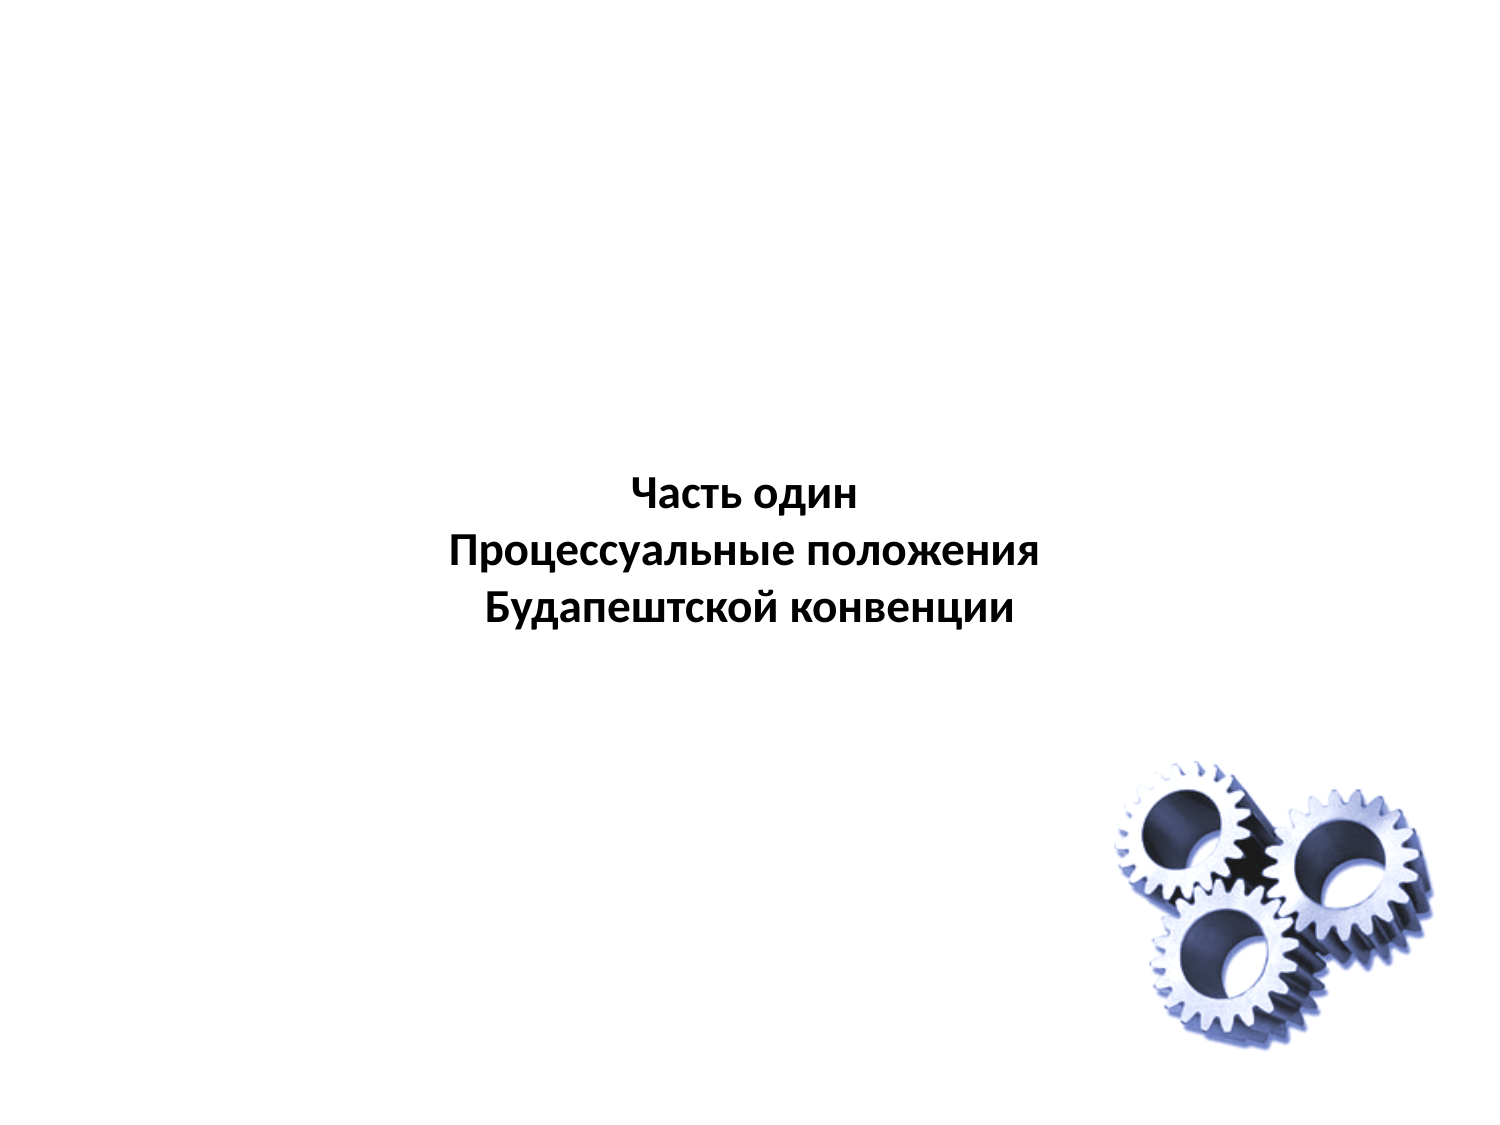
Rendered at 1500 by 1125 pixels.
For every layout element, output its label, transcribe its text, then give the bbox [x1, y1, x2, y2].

title Часть один Процессуальные положения Будапештской конвенции [74, 452, 1426, 641]
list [1112, 761, 1436, 1052]
